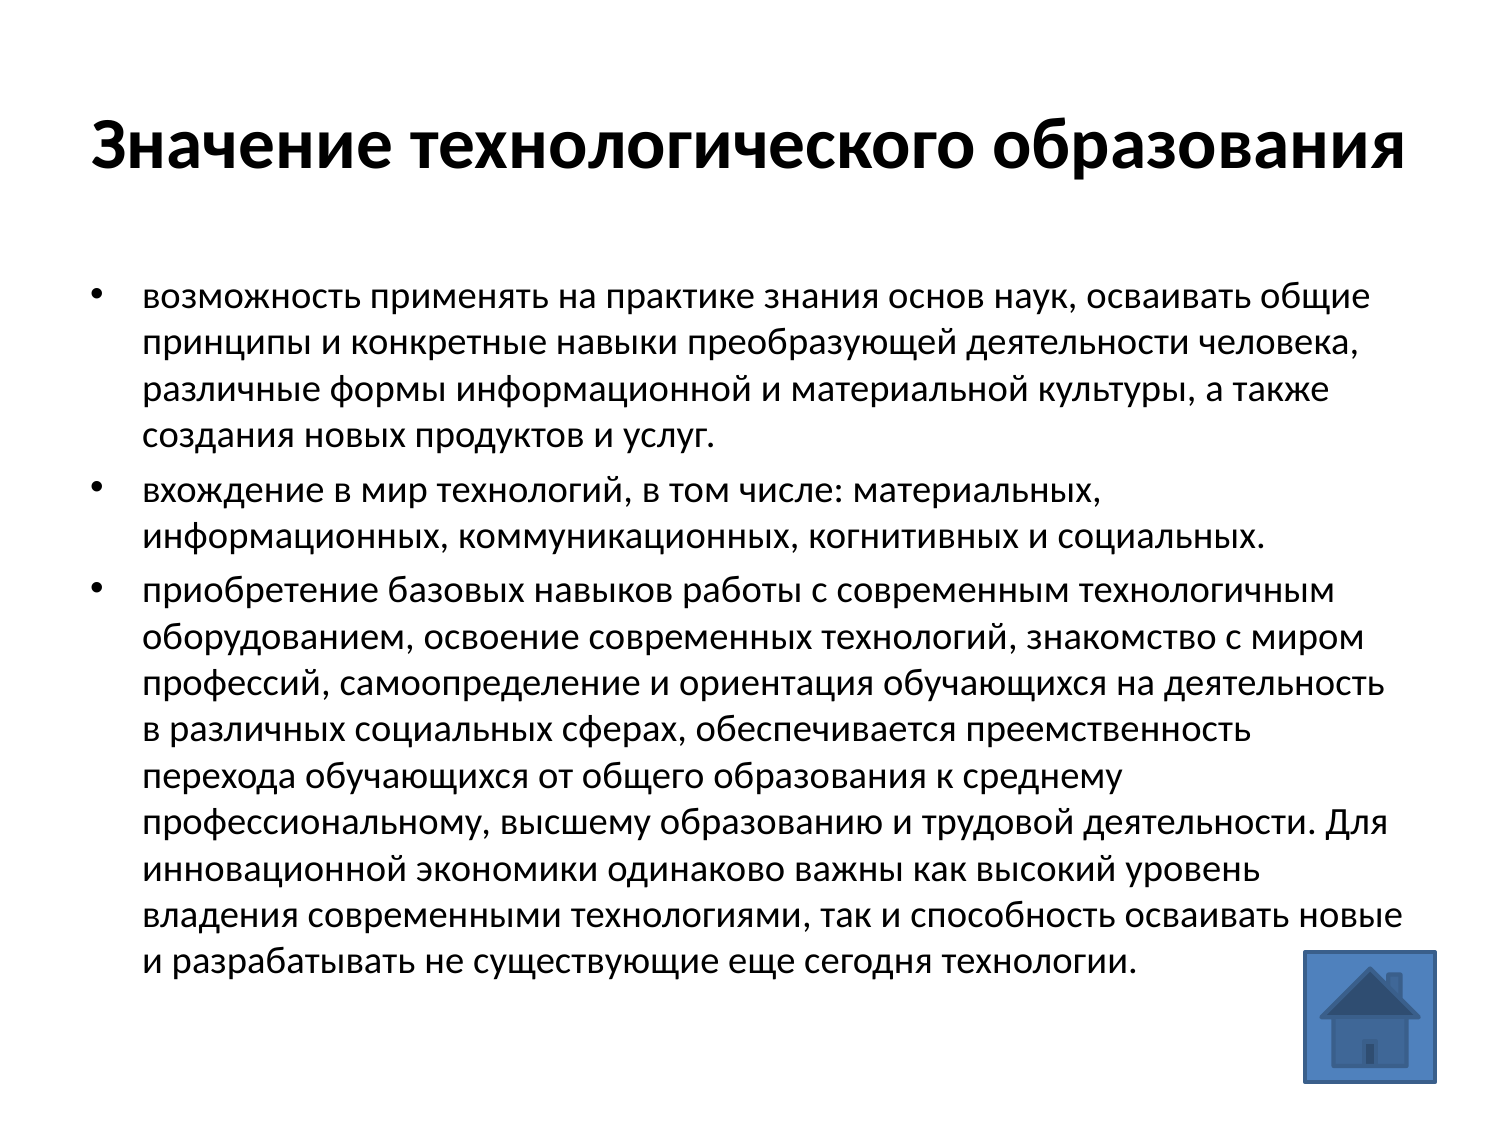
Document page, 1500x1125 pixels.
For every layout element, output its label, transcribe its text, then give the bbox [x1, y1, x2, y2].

list возможность применять на практике знания основ наук, осваивать общие принципы и конкретные навыки преобразующей деятельности человека, различные формы информационной и материальной культуры, а также создания новых продуктов и услуг. вхождение в мир технологий, в том числе: материальных, информационных, коммуникационных, когнитивных и социальных. приобретение базовых навыков работы с современным технологичным оборудованием, освоение современных технологий, знакомство с миром профессий, самоопределение и ориентация обучающихся на деятельность в различных социальных сферах, обеспечивается преемственность перехода обучающихся от общего образования к среднему профессиональному, высшему образованию и трудовой деятельности. Для инновационной экономики одинаково важны как высокий уровень владения современными технологиями, так и способность осваивать новые и разрабатывать не существующие еще сегодня технологии. [75, 262, 1425, 1005]
text_box [1303, 950, 1437, 1084]
title Значение технологического образования [75, 45, 1425, 233]
